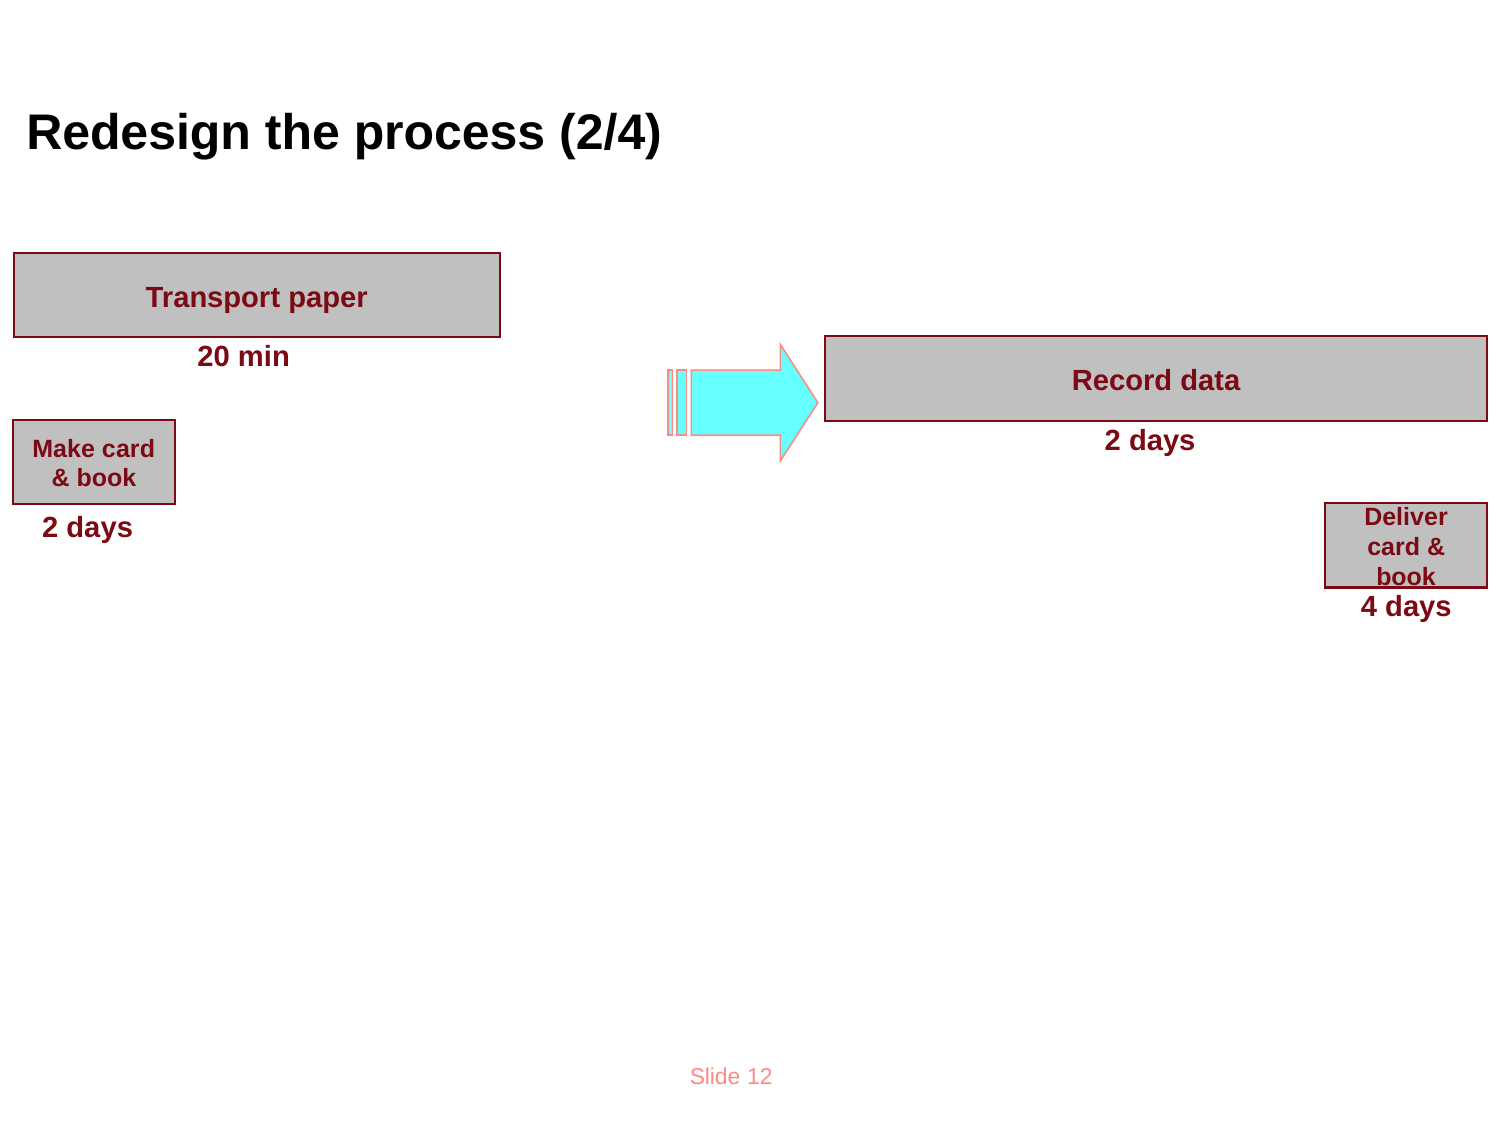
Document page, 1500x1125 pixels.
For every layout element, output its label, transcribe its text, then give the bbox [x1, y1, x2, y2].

text_box 2 days [1056, 421, 1244, 457]
text_box [677, 370, 687, 436]
text_box [667, 370, 673, 436]
text_box [691, 344, 818, 461]
text_box Transport paper [13, 253, 500, 338]
text_box 4 days [1312, 587, 1500, 622]
text_box Deliver card & book [1324, 503, 1488, 587]
text_box 2 days [0, 508, 182, 543]
text_box Make card & book [12, 419, 175, 505]
text_box Record data [824, 336, 1488, 421]
text_box 20 min [150, 337, 338, 372]
title Redesign the process (2/4) [26, 99, 1472, 288]
